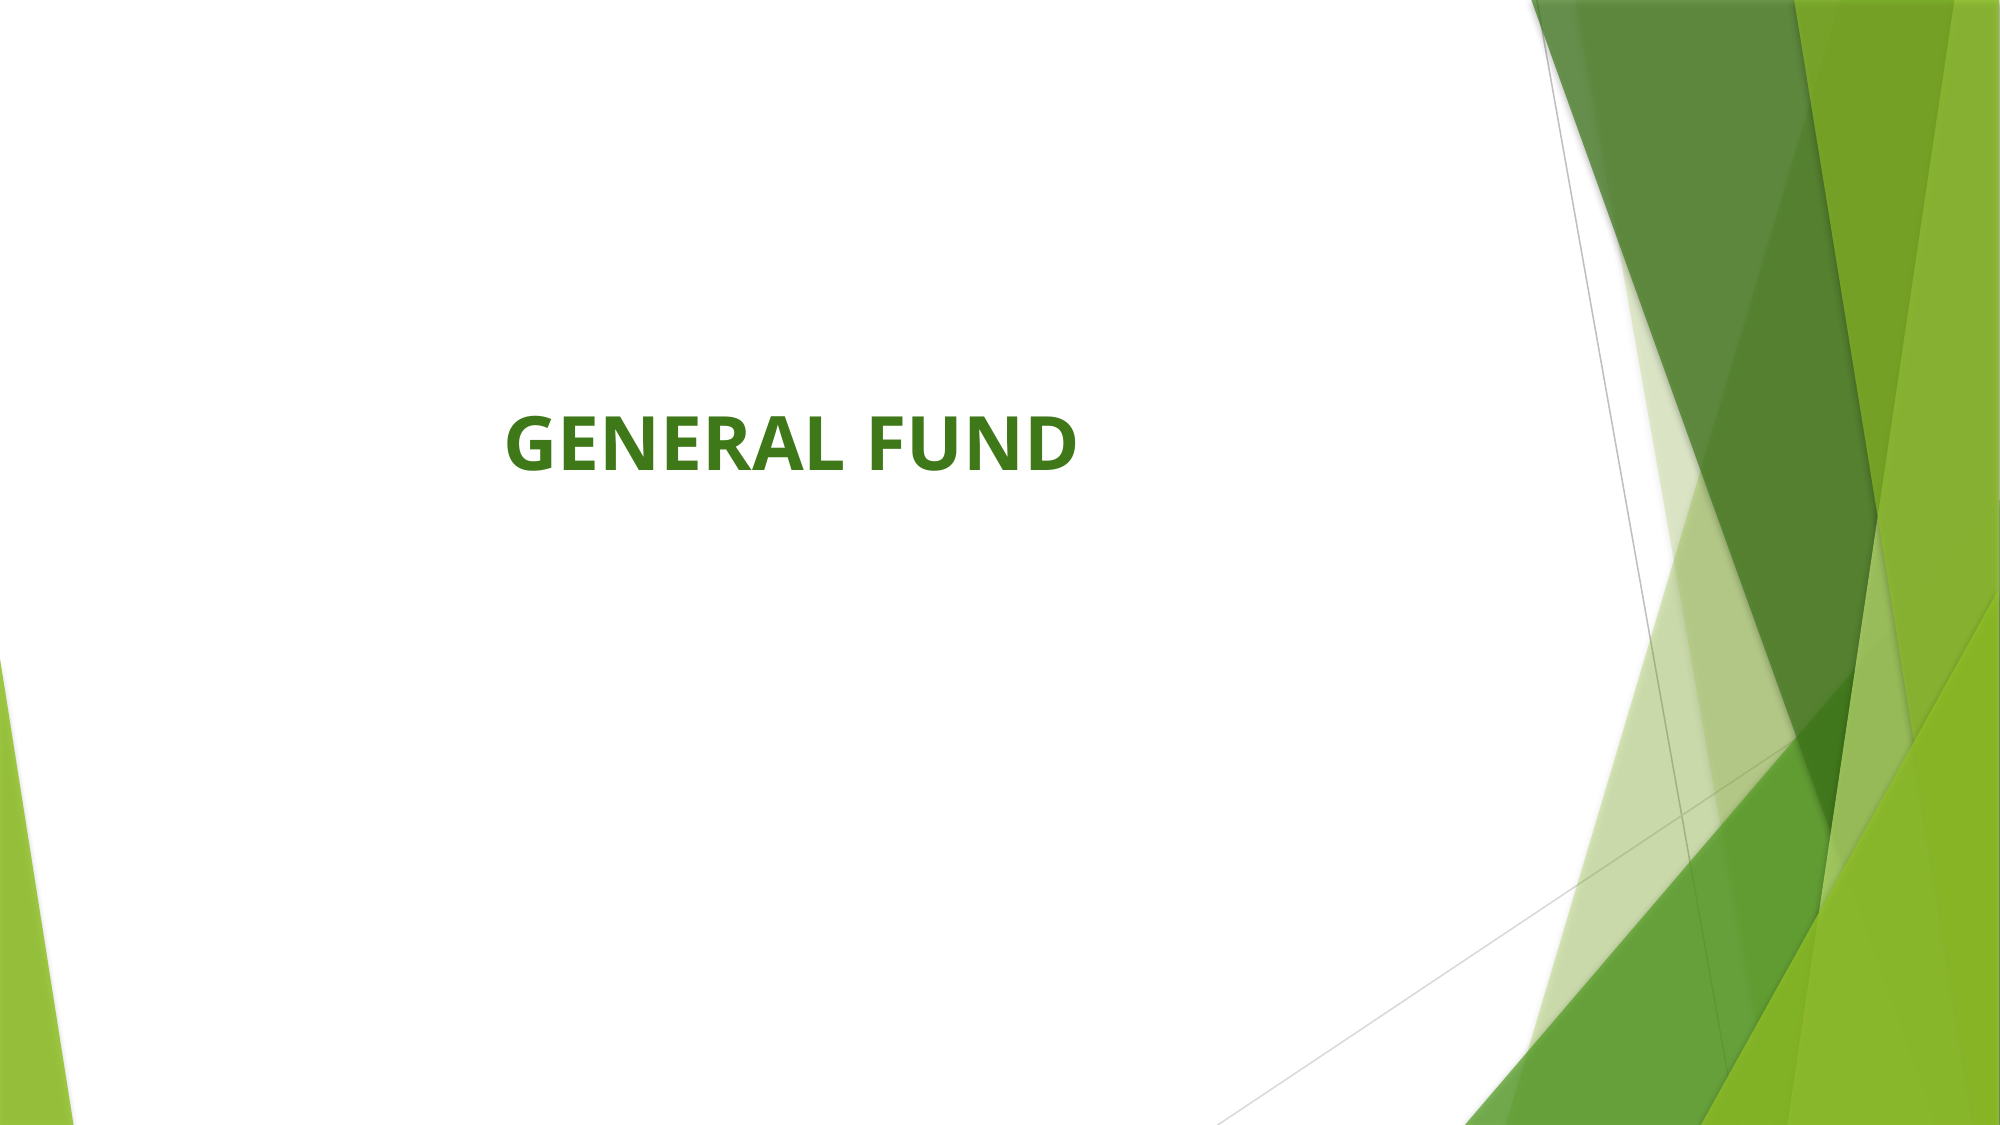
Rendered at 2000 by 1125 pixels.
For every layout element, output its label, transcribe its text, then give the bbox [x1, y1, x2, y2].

title GENERAL FUND [87, 387, 1497, 605]
